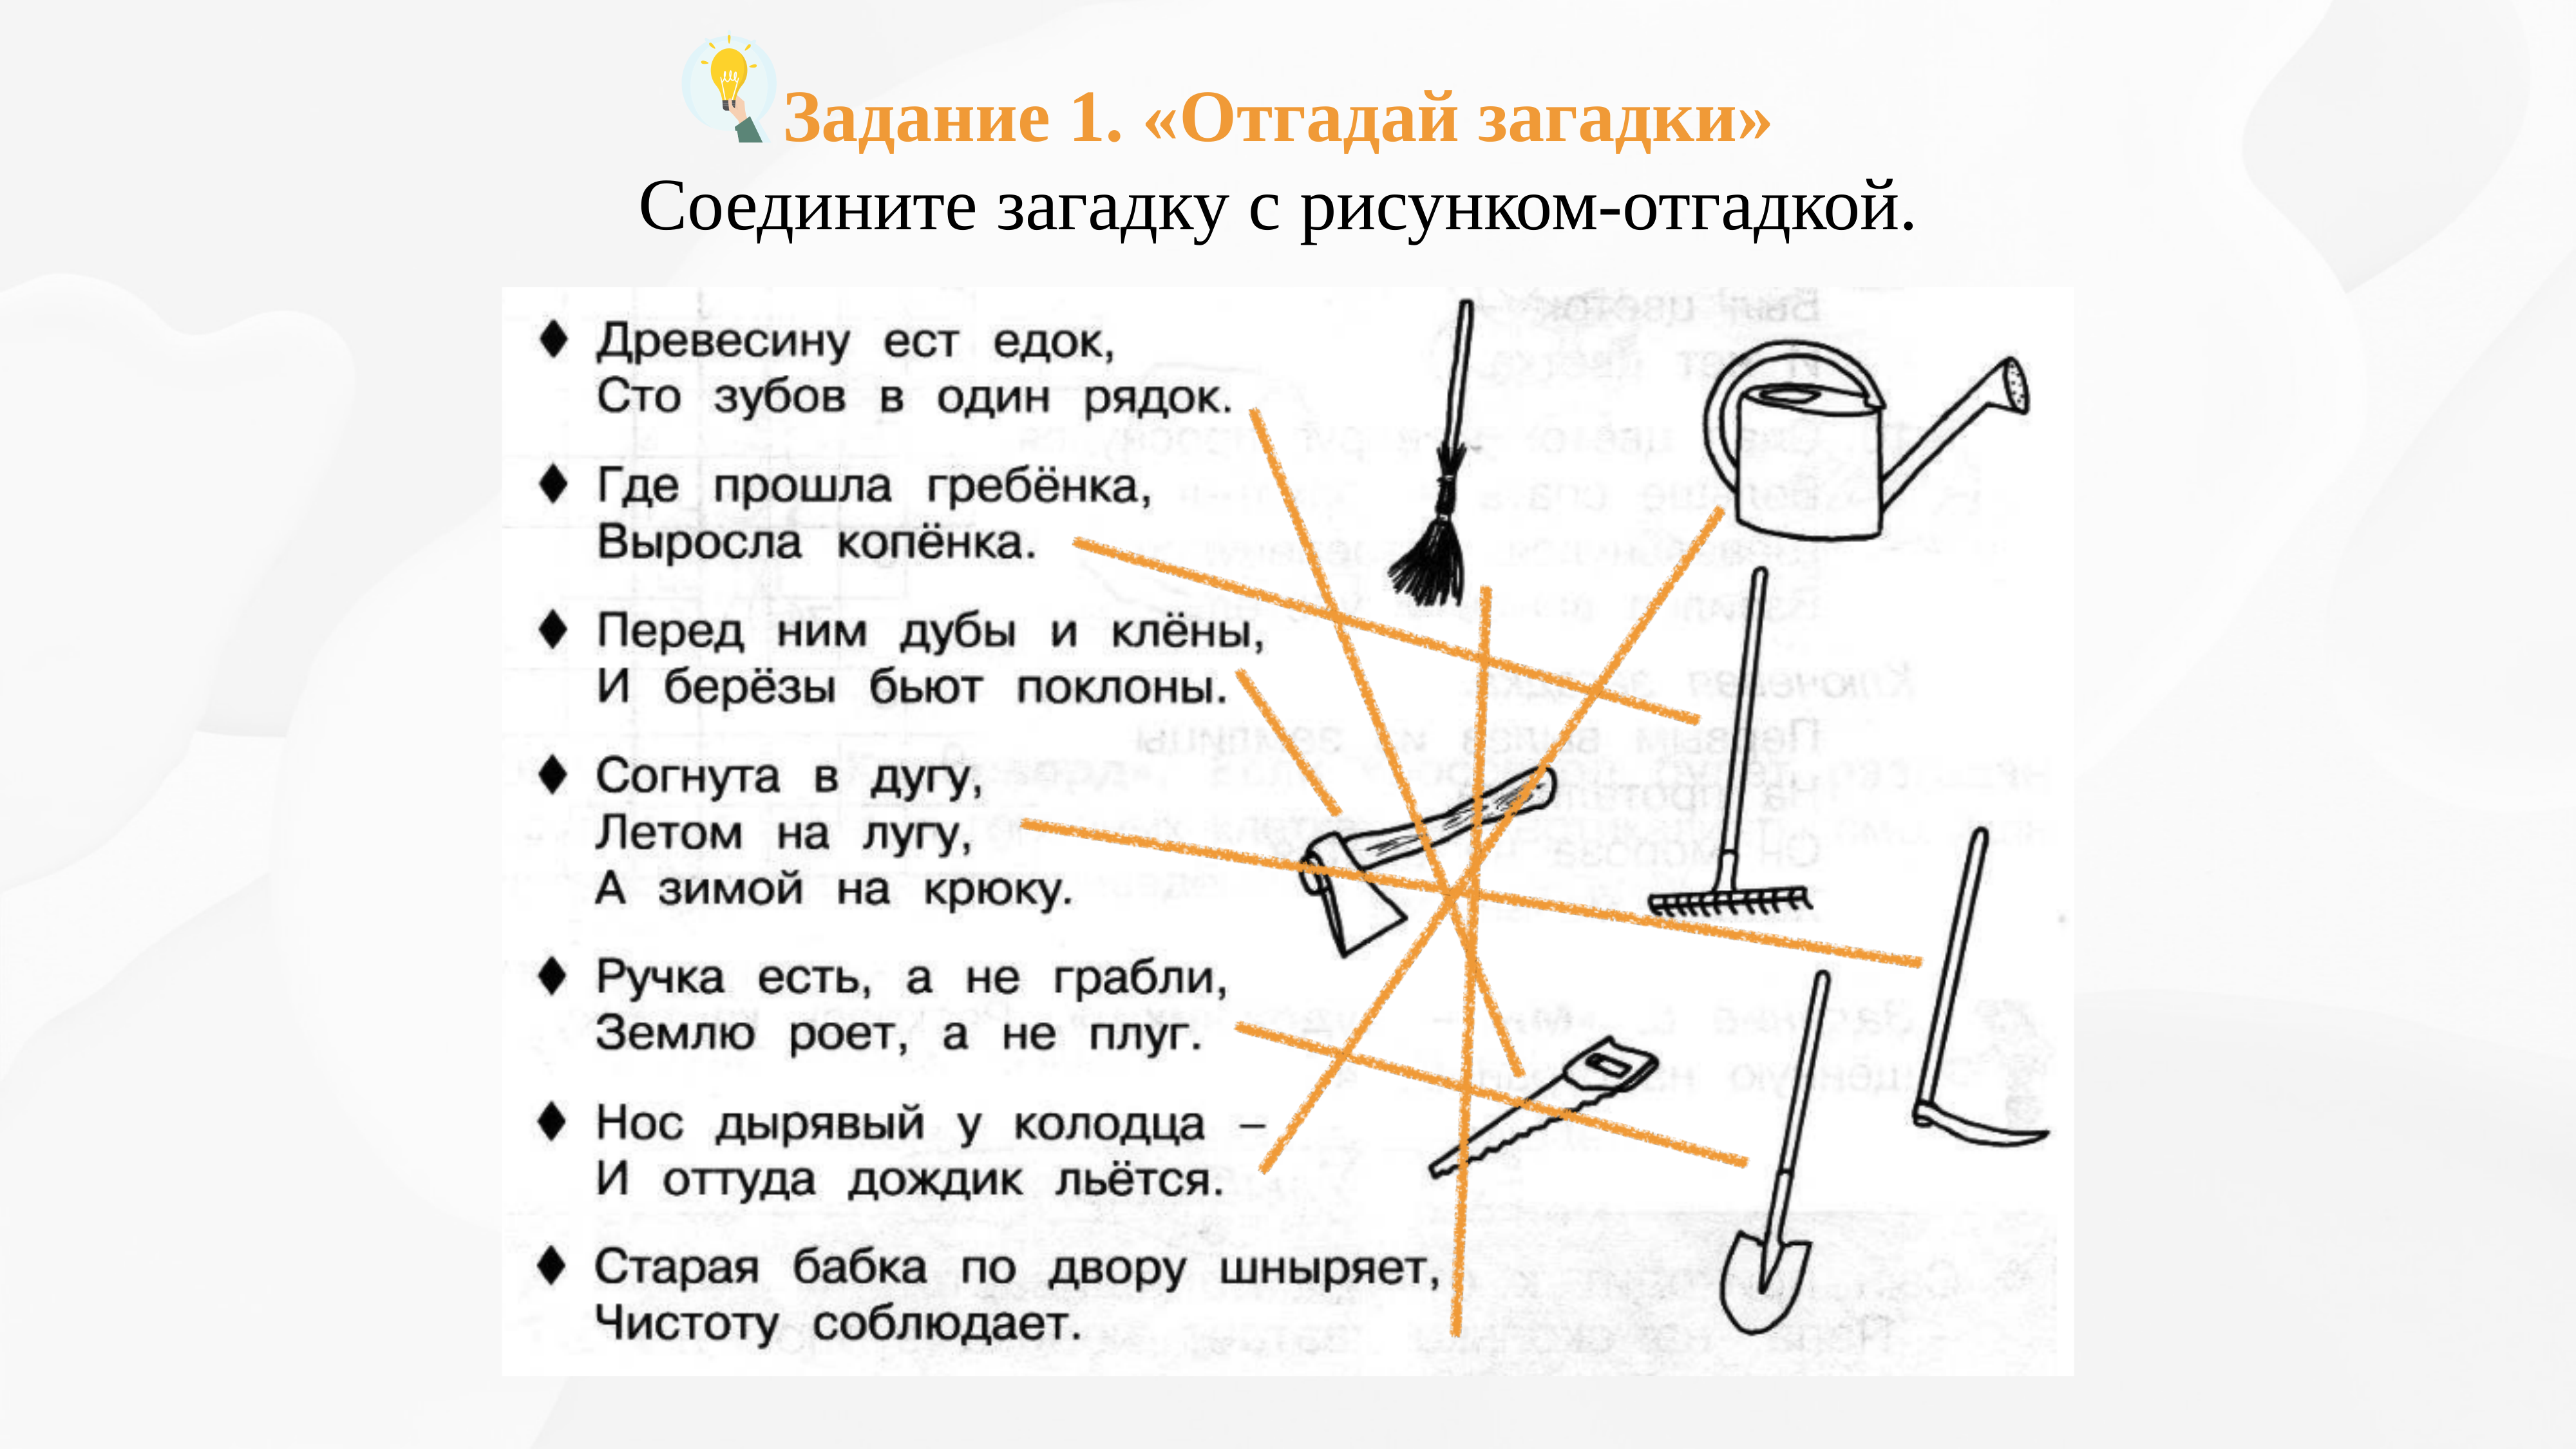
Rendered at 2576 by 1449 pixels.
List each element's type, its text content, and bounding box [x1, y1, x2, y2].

picture [0, 0, 2576, 1449]
text_box Задание 1. «Отгадай загадки» Соедините загадку с рисунком-отгадкой. [153, 63, 2423, 249]
